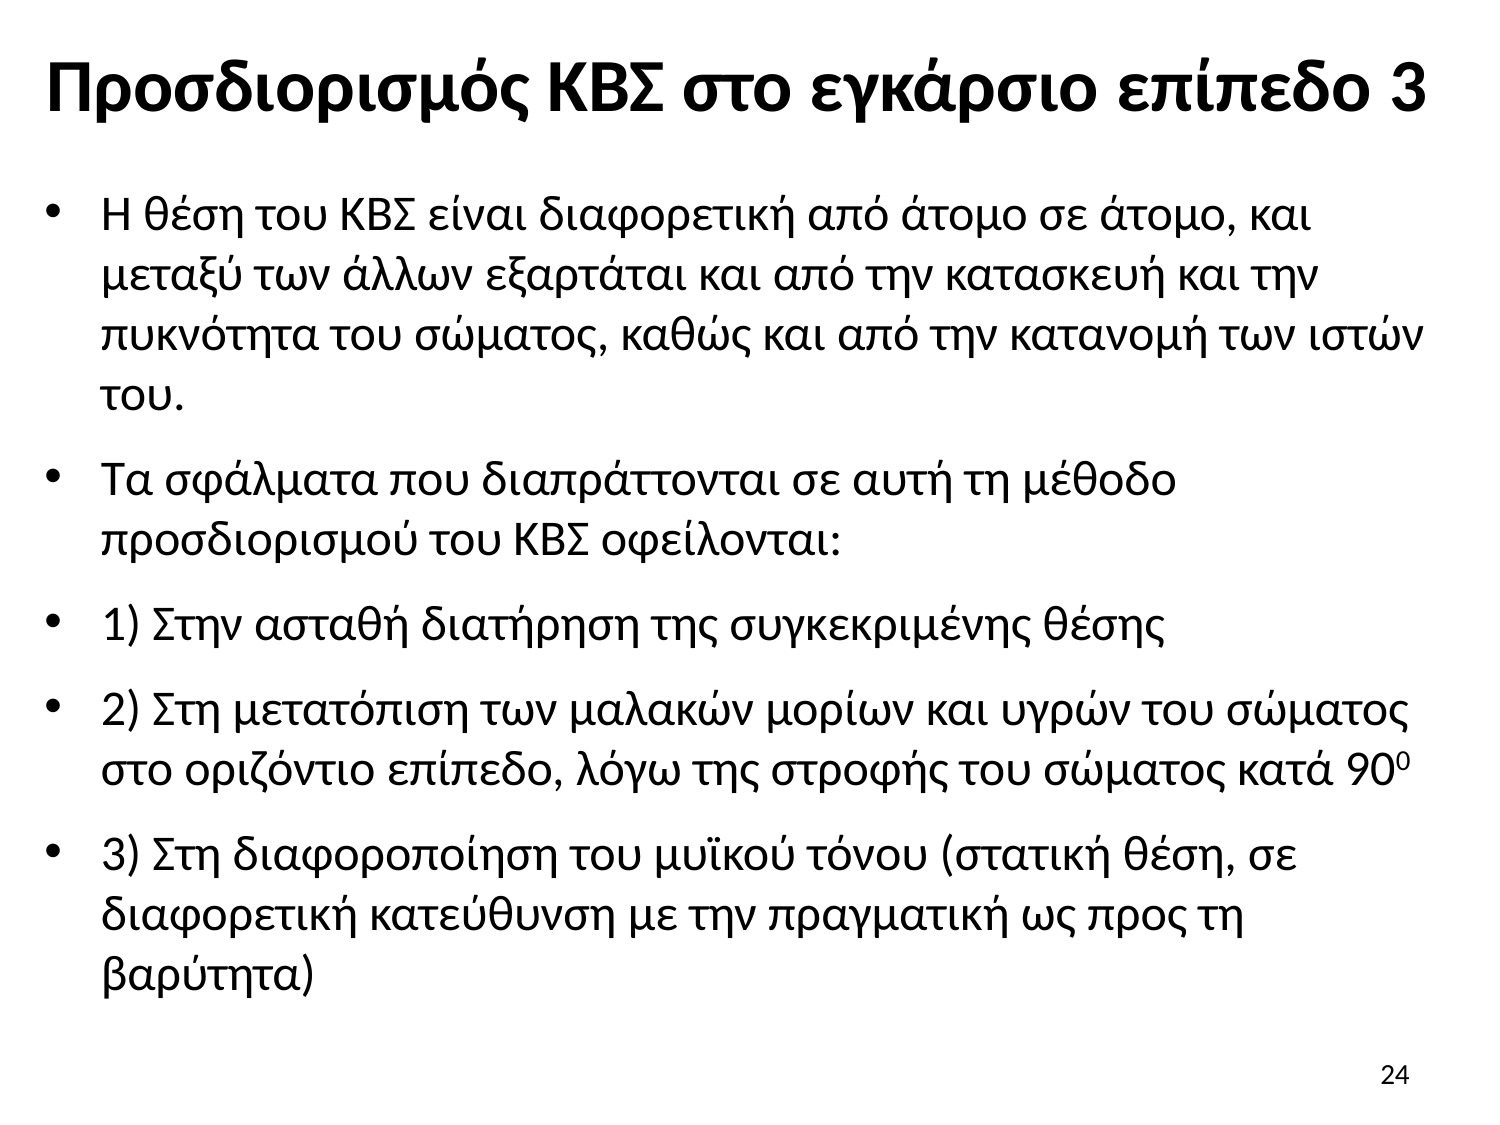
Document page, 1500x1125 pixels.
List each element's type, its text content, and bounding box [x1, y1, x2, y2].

slide_number 24 [1074, 1042, 1425, 1103]
list Η θέση του ΚΒΣ είναι διαφορετική από άτομο σε άτομο, και μεταξύ των άλλων εξαρτάται και από την κατασκευή και την πυκνότητα του σώματος, καθώς και από την κατανομή των ιστών του. Τα σφάλματα που διαπράττονται σε αυτή τη μέθοδο προσδιορισμού του ΚΒΣ οφείλονται: 1) Στην ασταθή διατήρηση της συγκεκριμένης θέσης 2) Στη μετατόπιση των μαλακών μορίων και υγρών του σώματος στο οριζόντιο επίπεδο, λόγω της στροφής του σώματος κατά 900 3) Στη διαφοροποίηση του μυϊκού τόνου (στατική θέση, σε διαφορετική κατεύθυνση με την πραγματική ως προς τη βαρύτητα) [29, 172, 1471, 1083]
title Προσδιορισμός ΚΒΣ στο εγκάρσιο επίπεδο 3 [0, 30, 1496, 133]
